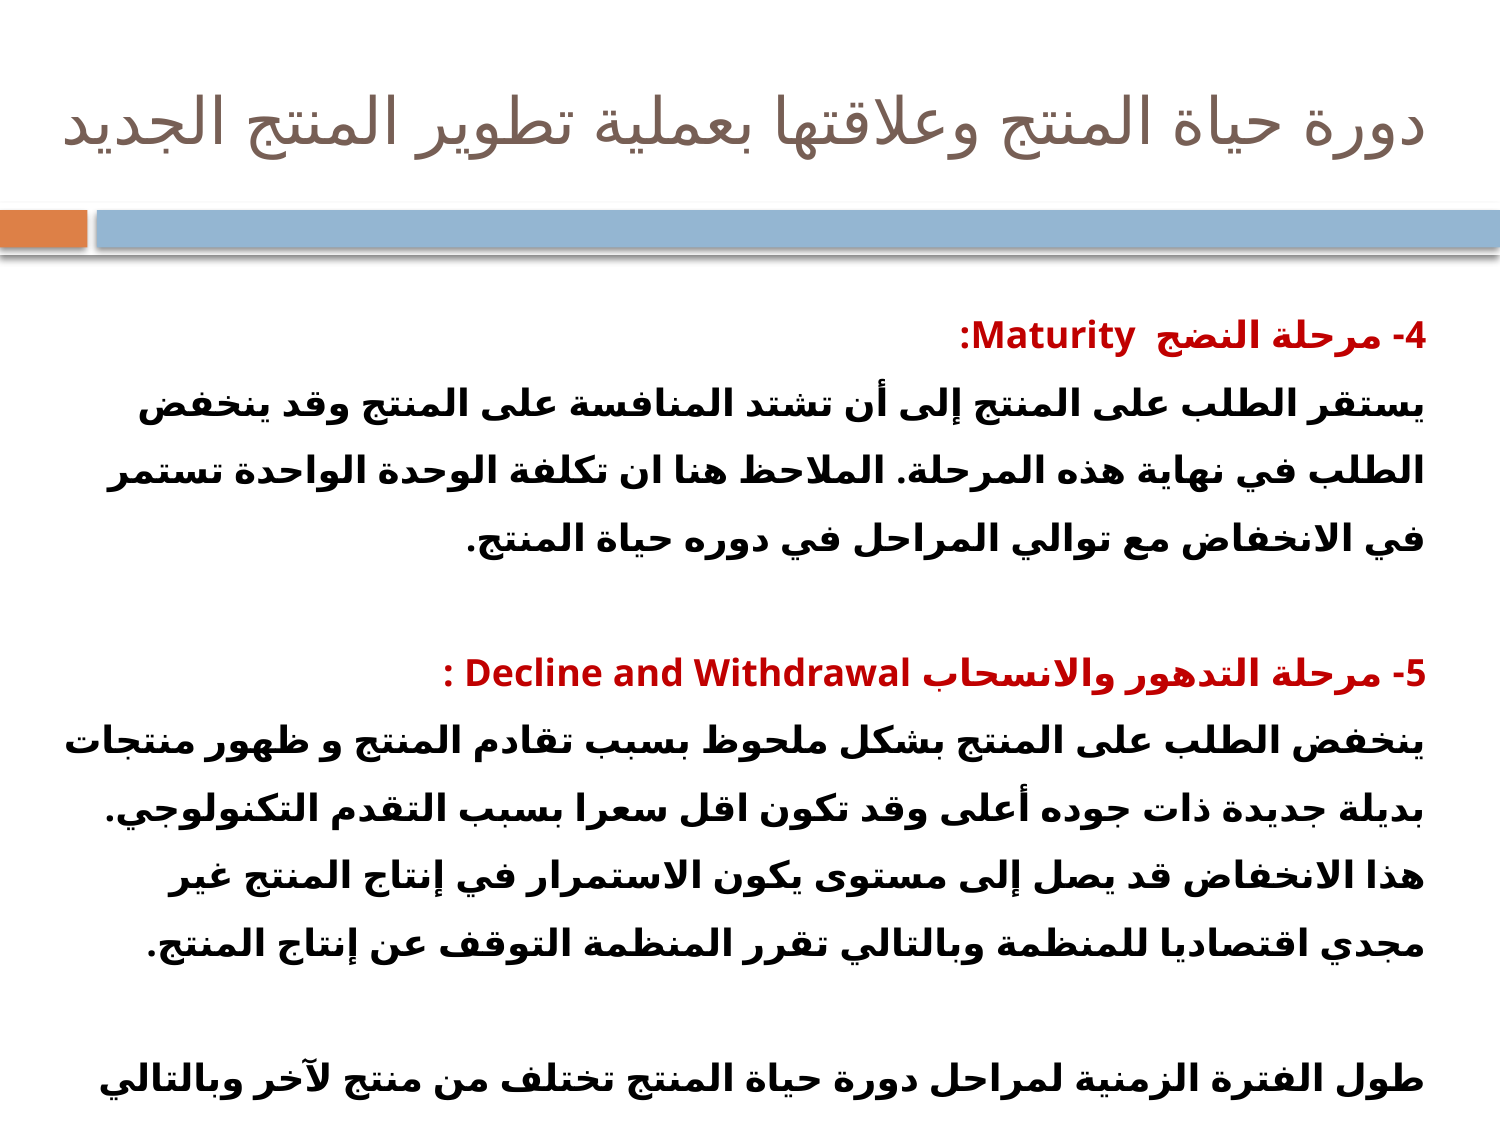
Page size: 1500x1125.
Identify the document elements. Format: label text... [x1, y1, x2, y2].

title دورة حياة المنتج وعلاقتها بعملية تطوير المنتج الجديد [46, 37, 1477, 200]
text_box 4- مرحلة النضج Maturity: يستقر الطلب على المنتج إلى أن تشتد المنافسة على المنتج وقد ينخفض الطلب في نهاية هذه المرحلة. الملاحظ هنا ان تكلفة الوحدة الواحدة تستمر في الانخفاض مع توالي المراحل في دوره حياة المنتج. 5- مرحلة التدهور والانسحاب Decline and Withdrawal : ينخفض الطلب على المنتج بشكل ملحوظ بسبب تقادم المنتج و ظهور منتجات بديلة جديدة ذات جوده أعلى وقد تكون اقل سعرا بسبب التقدم التكنولوجي. هذا الانخفاض قد يصل إلى مستوى يكون الاستمرار في إنتاج المنتج غير مجدي اقتصاديا للمنظمة وبالتالي تقرر المنظمة التوقف عن إنتاج المنتج. طول الفترة الزمنية لمراحل دورة حياة المنتج تختلف من منتج لآخر وبالتالي فإن معرفة المرحلة التي وصل إليها المنتج (على الرغم من صعوبة ذلك) تساعد المنظمة بالتنبؤ الجيد للطلب. [46, 281, 1442, 1125]
